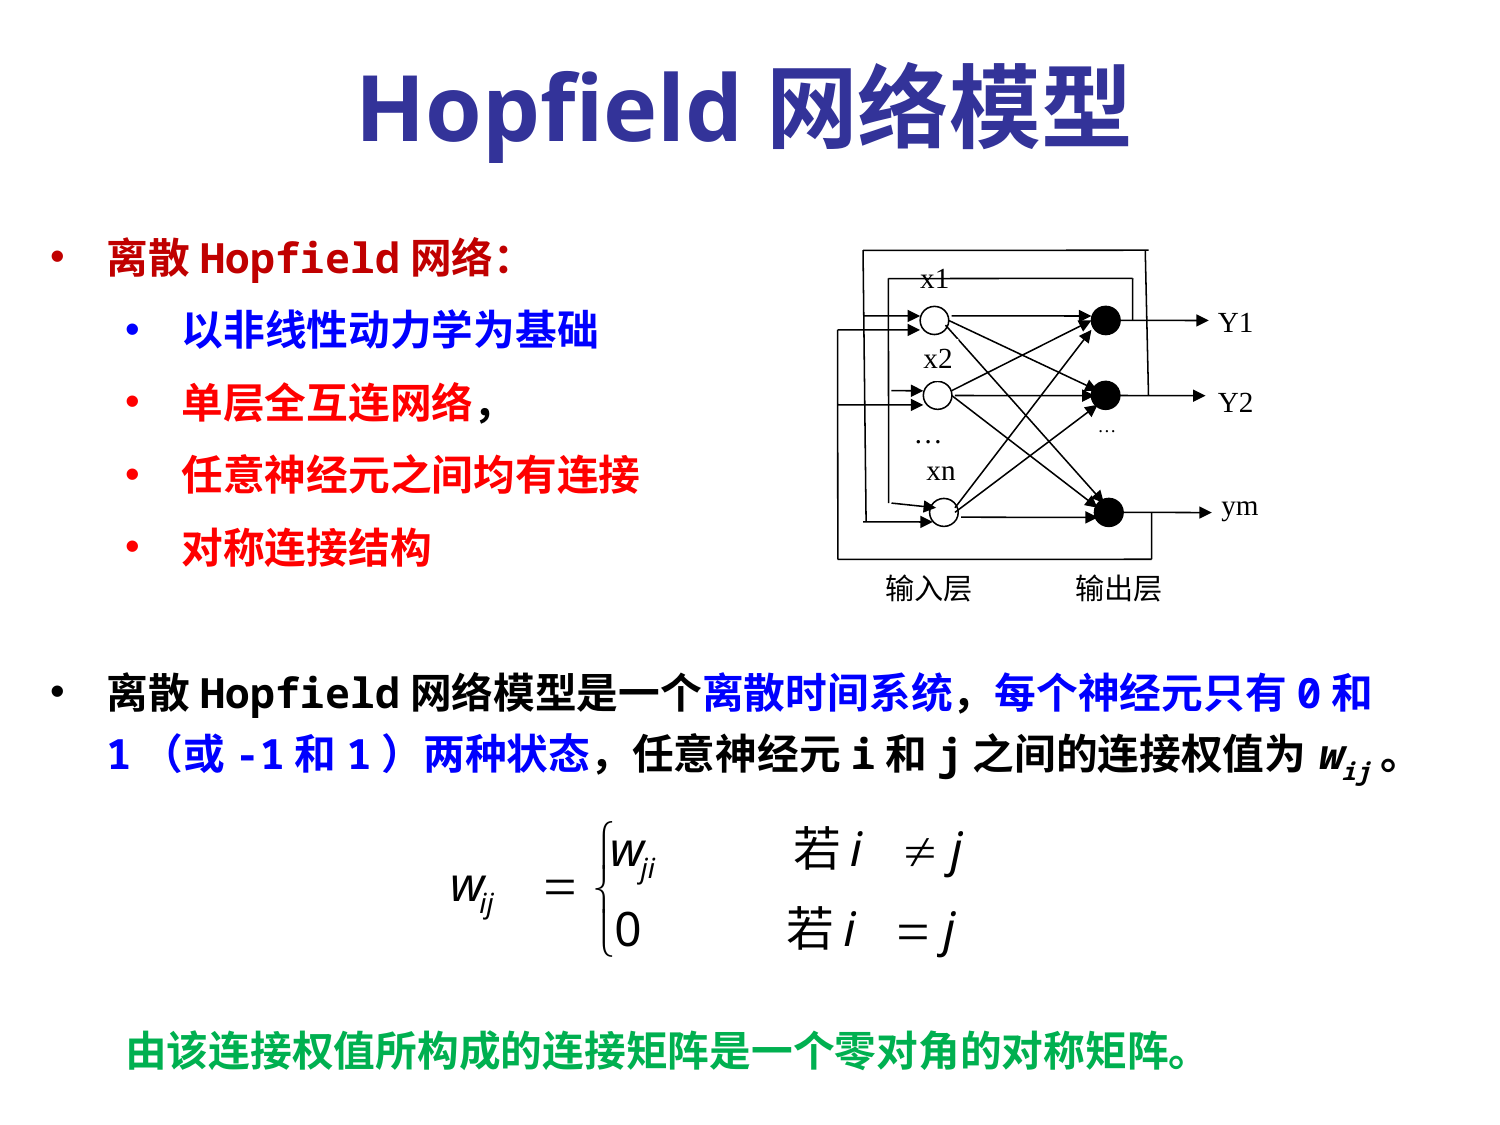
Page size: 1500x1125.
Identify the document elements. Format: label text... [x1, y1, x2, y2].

text_box Hopfield网络模型 [129, 42, 1359, 168]
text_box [808, 235, 1330, 677]
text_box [448, 810, 990, 970]
text_box 离散Hopfield网络： 以非线性动力学为基础 单层全互连网络， 任意神经元之间均有连接 对称连接结构 离散Hopfield网络模型是一个离散时间系统，每个神经元只有0和1（或-1和1）两种状态，任意神经元i和j之间的连接权值为wij。 由该连接权值所构成的连接矩阵是一个零对角的对称矩阵。 [35, 214, 1465, 1083]
